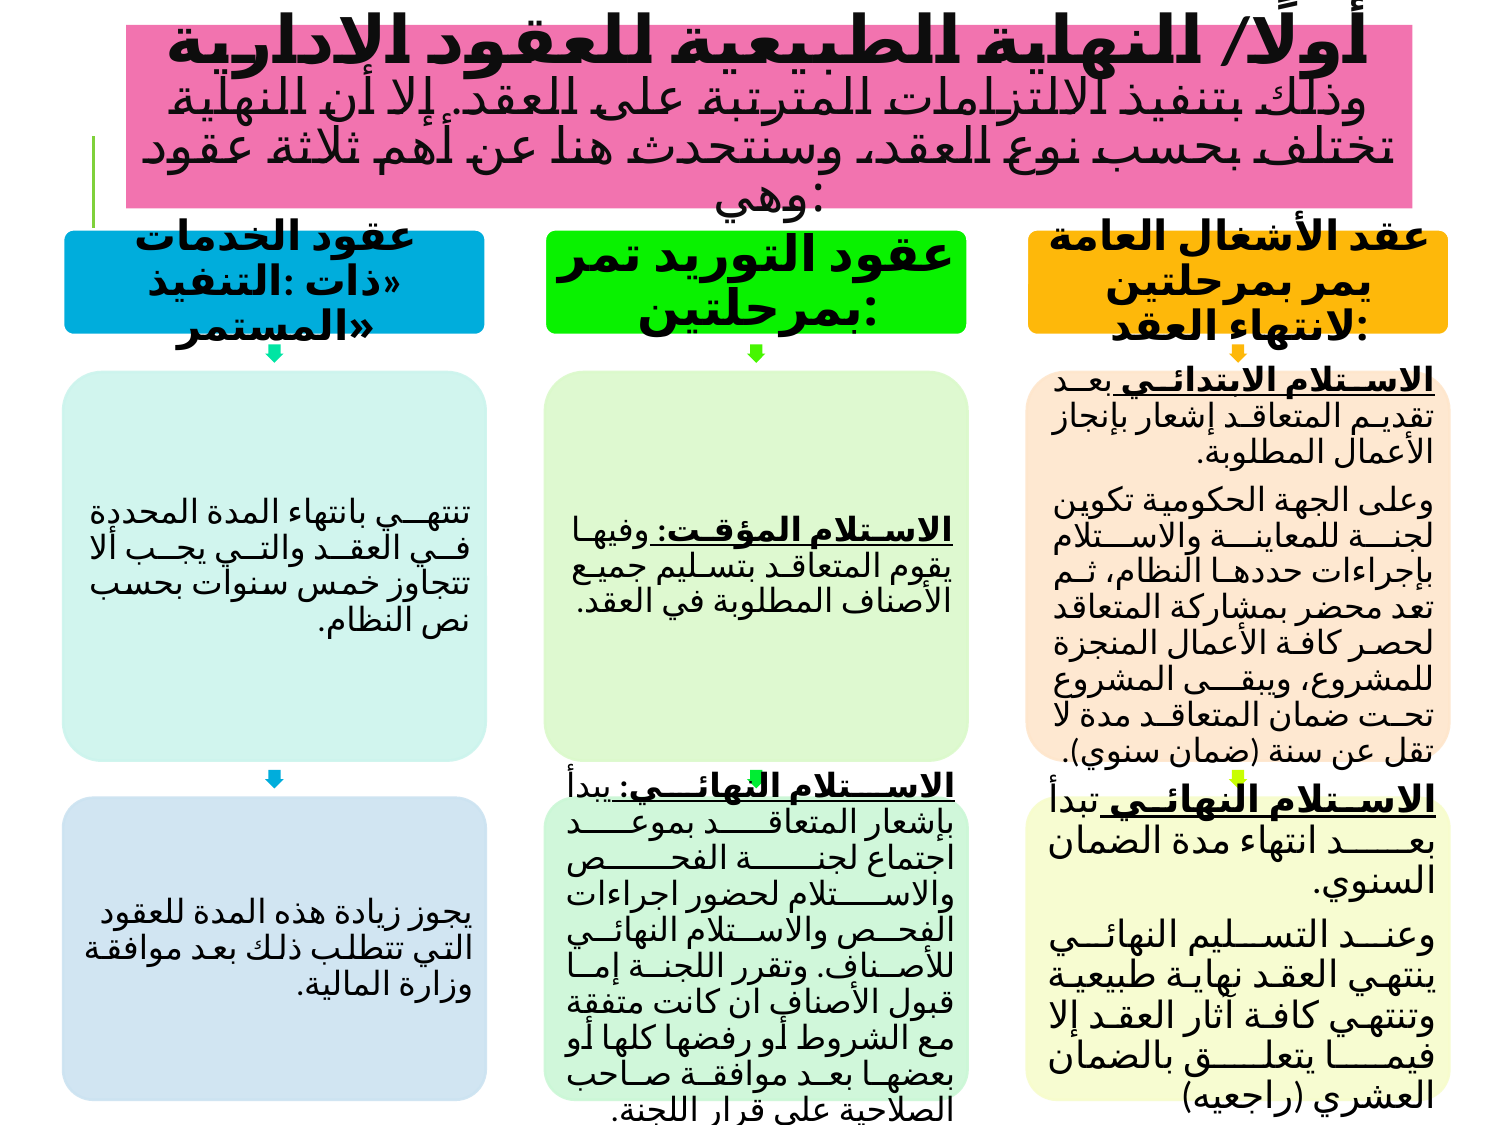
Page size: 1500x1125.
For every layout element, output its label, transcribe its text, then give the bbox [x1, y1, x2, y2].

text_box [49, 228, 1463, 1101]
title أولًا/ النهاية الطبيعية للعقود الادارية وذلك بتنفيذ الالتزامات المترتبة على العقد. إلا أن النهاية تختلف بحسب نوع العقد، وسنتحدث هنا عن أهم ثلاثة عقود وهي: [126, 24, 1413, 209]
